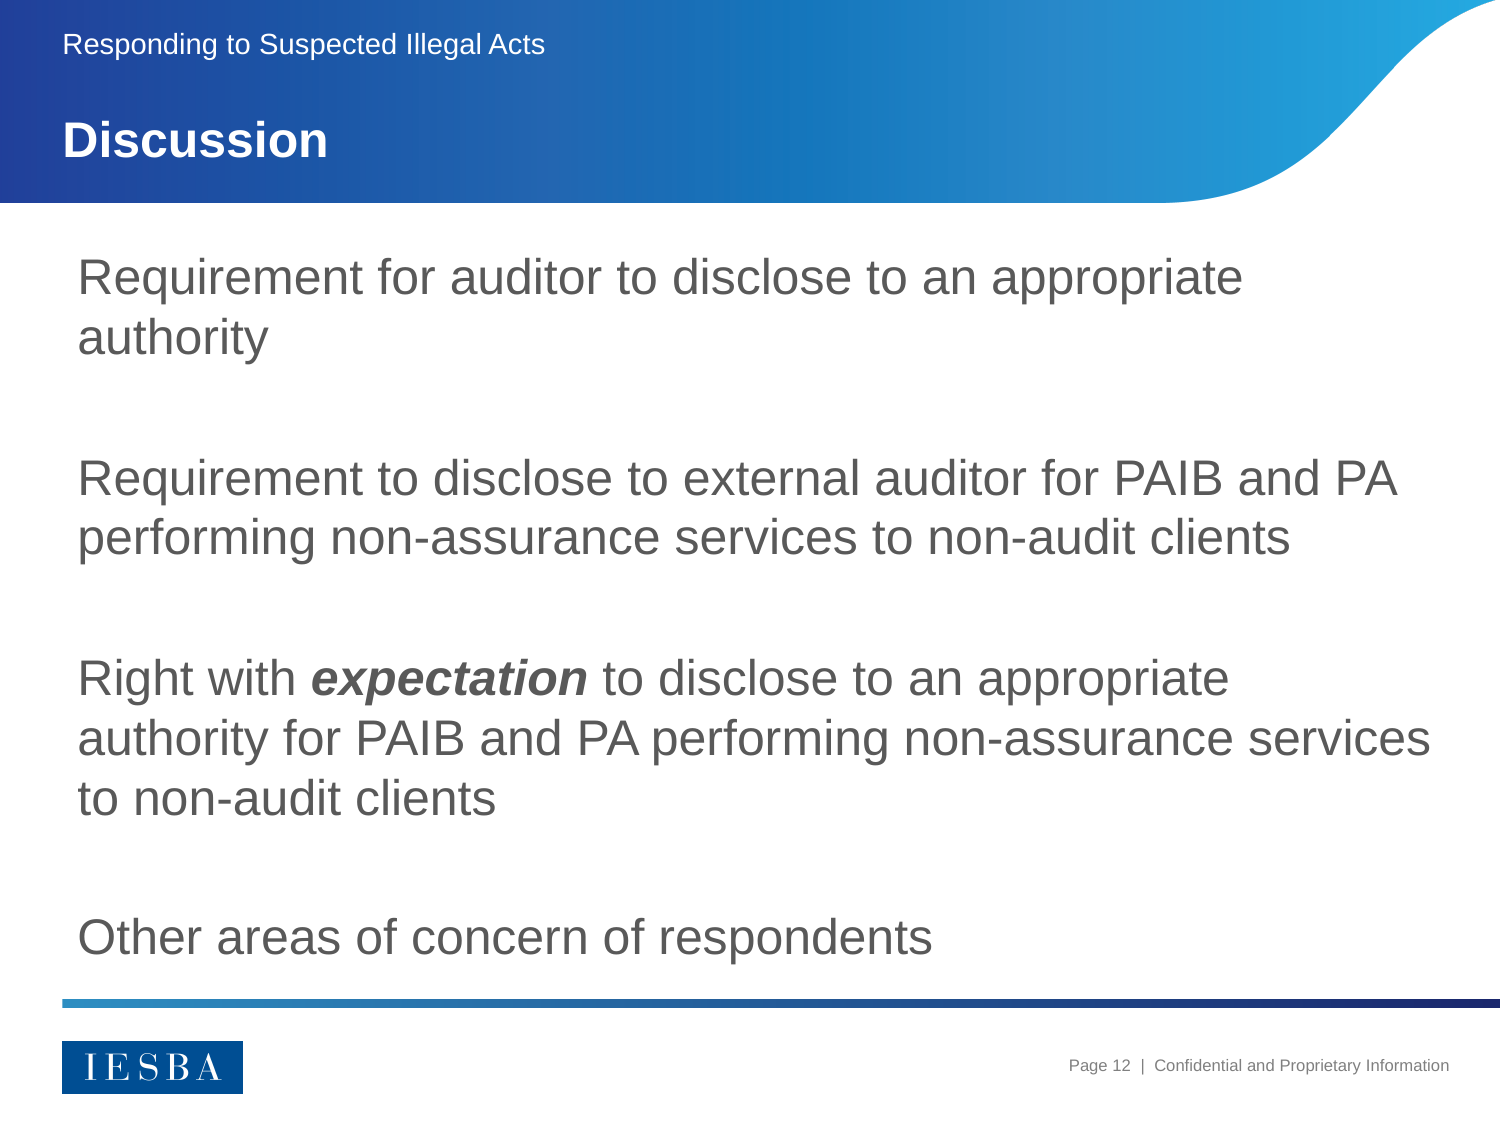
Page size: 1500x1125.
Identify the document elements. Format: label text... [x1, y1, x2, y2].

title Discussion [62, 87, 1300, 188]
subtitle Responding to Suspected Illegal Acts [62, 24, 663, 63]
list Requirement for auditor to disclose to an appropriate authority Requirement to disclose to external auditor for PAIB and PA performing non-assurance services to non-audit clients Right with expectation to disclose to an appropriate authority for PAIB and PA performing non-assurance services to non-audit clients Other areas of concern of respondents [62, 237, 1450, 1000]
picture [62, 1041, 243, 1094]
picture [0, 0, 1497, 203]
